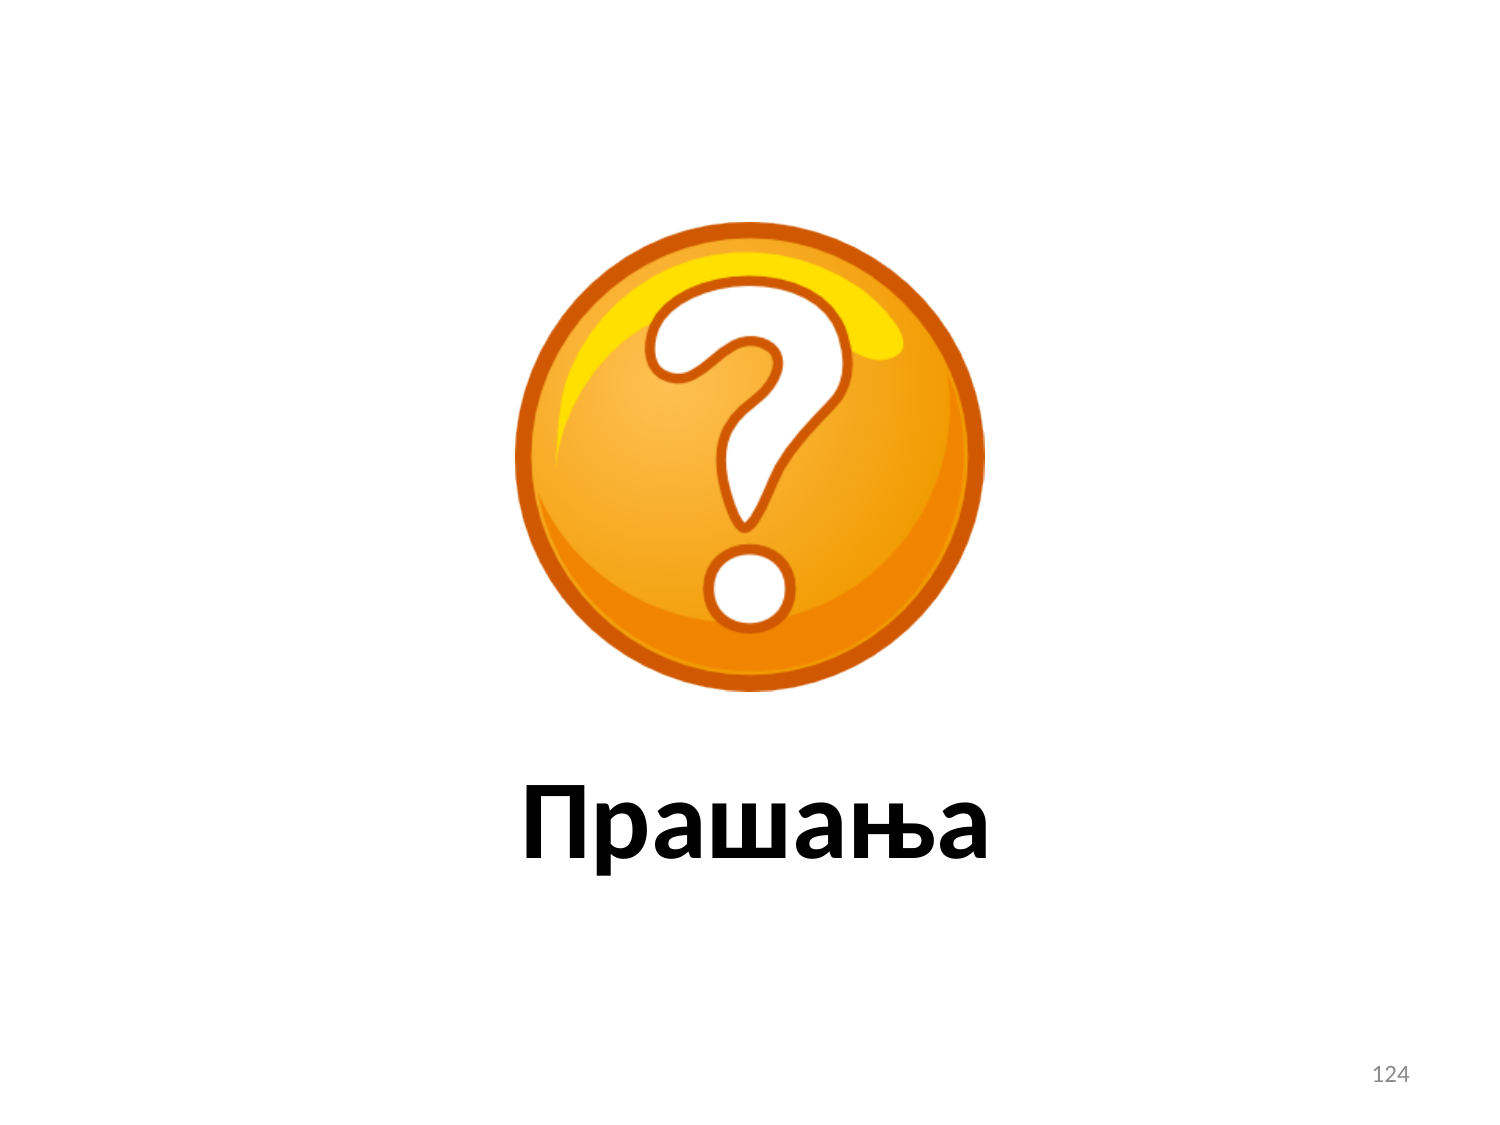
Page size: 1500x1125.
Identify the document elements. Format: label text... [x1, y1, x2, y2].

picture [515, 222, 985, 692]
text_box Прашања [505, 738, 1008, 888]
slide_number 124 [1074, 1042, 1425, 1103]
